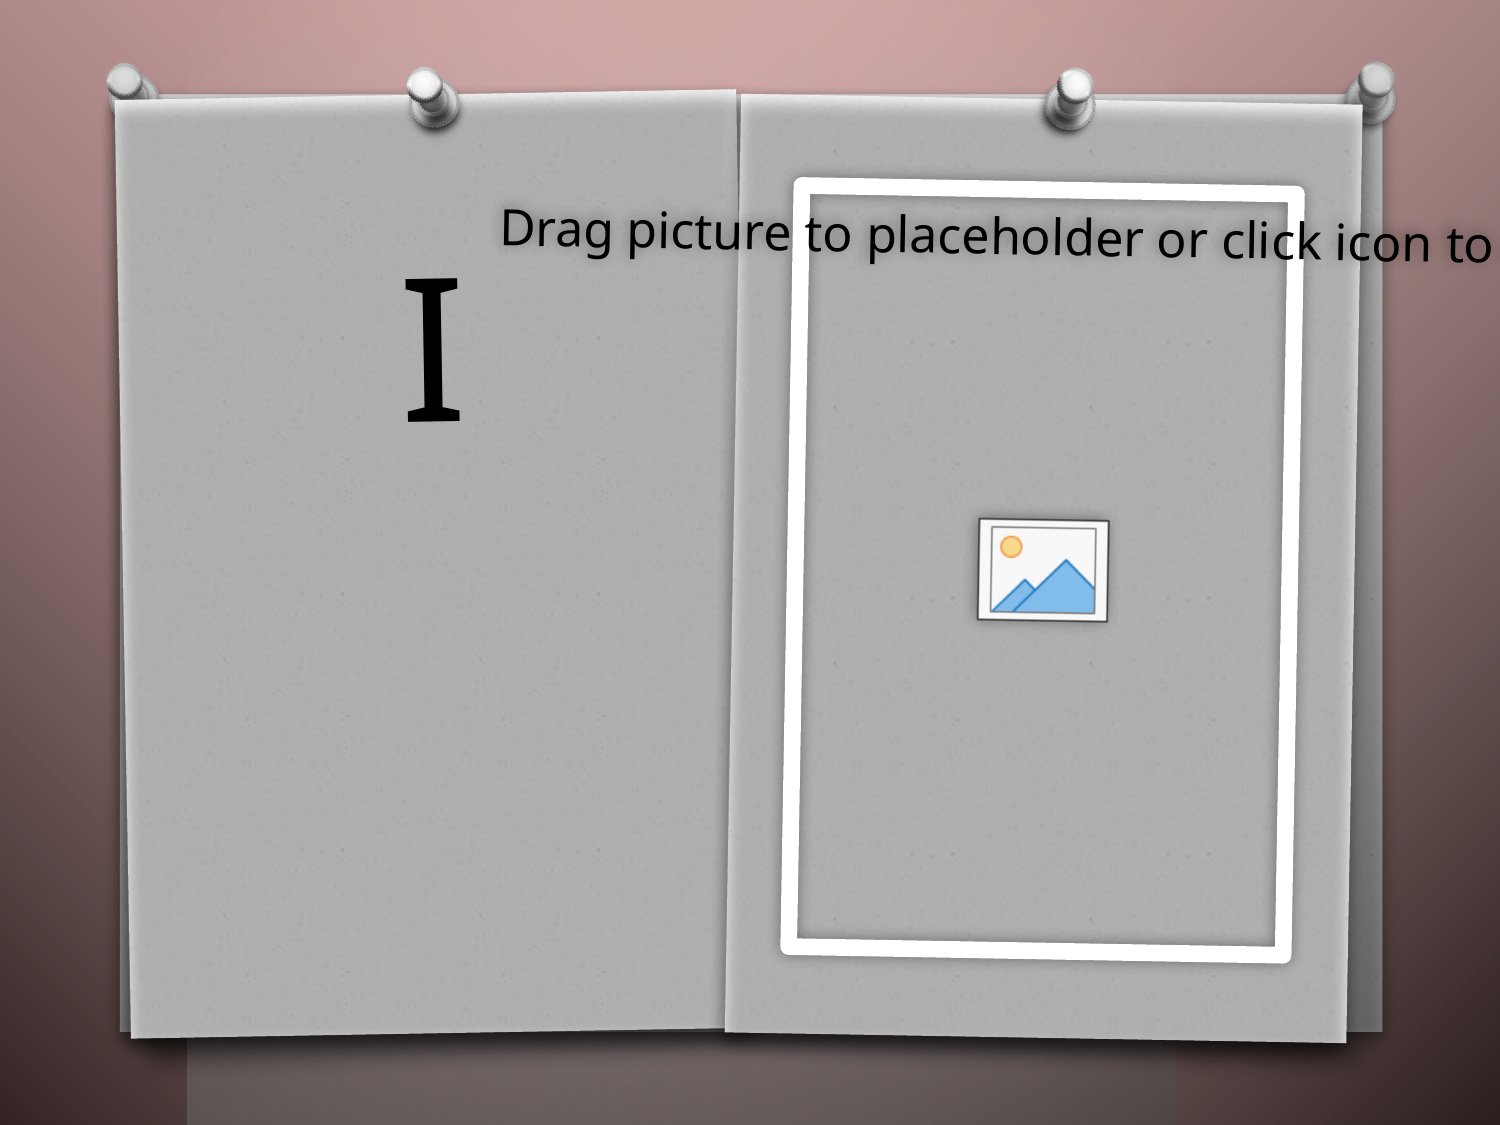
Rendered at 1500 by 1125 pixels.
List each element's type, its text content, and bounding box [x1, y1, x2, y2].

picture [1016, 41, 1138, 162]
picture [803, 197, 1282, 943]
picture [375, 33, 497, 157]
title I [179, 222, 687, 475]
